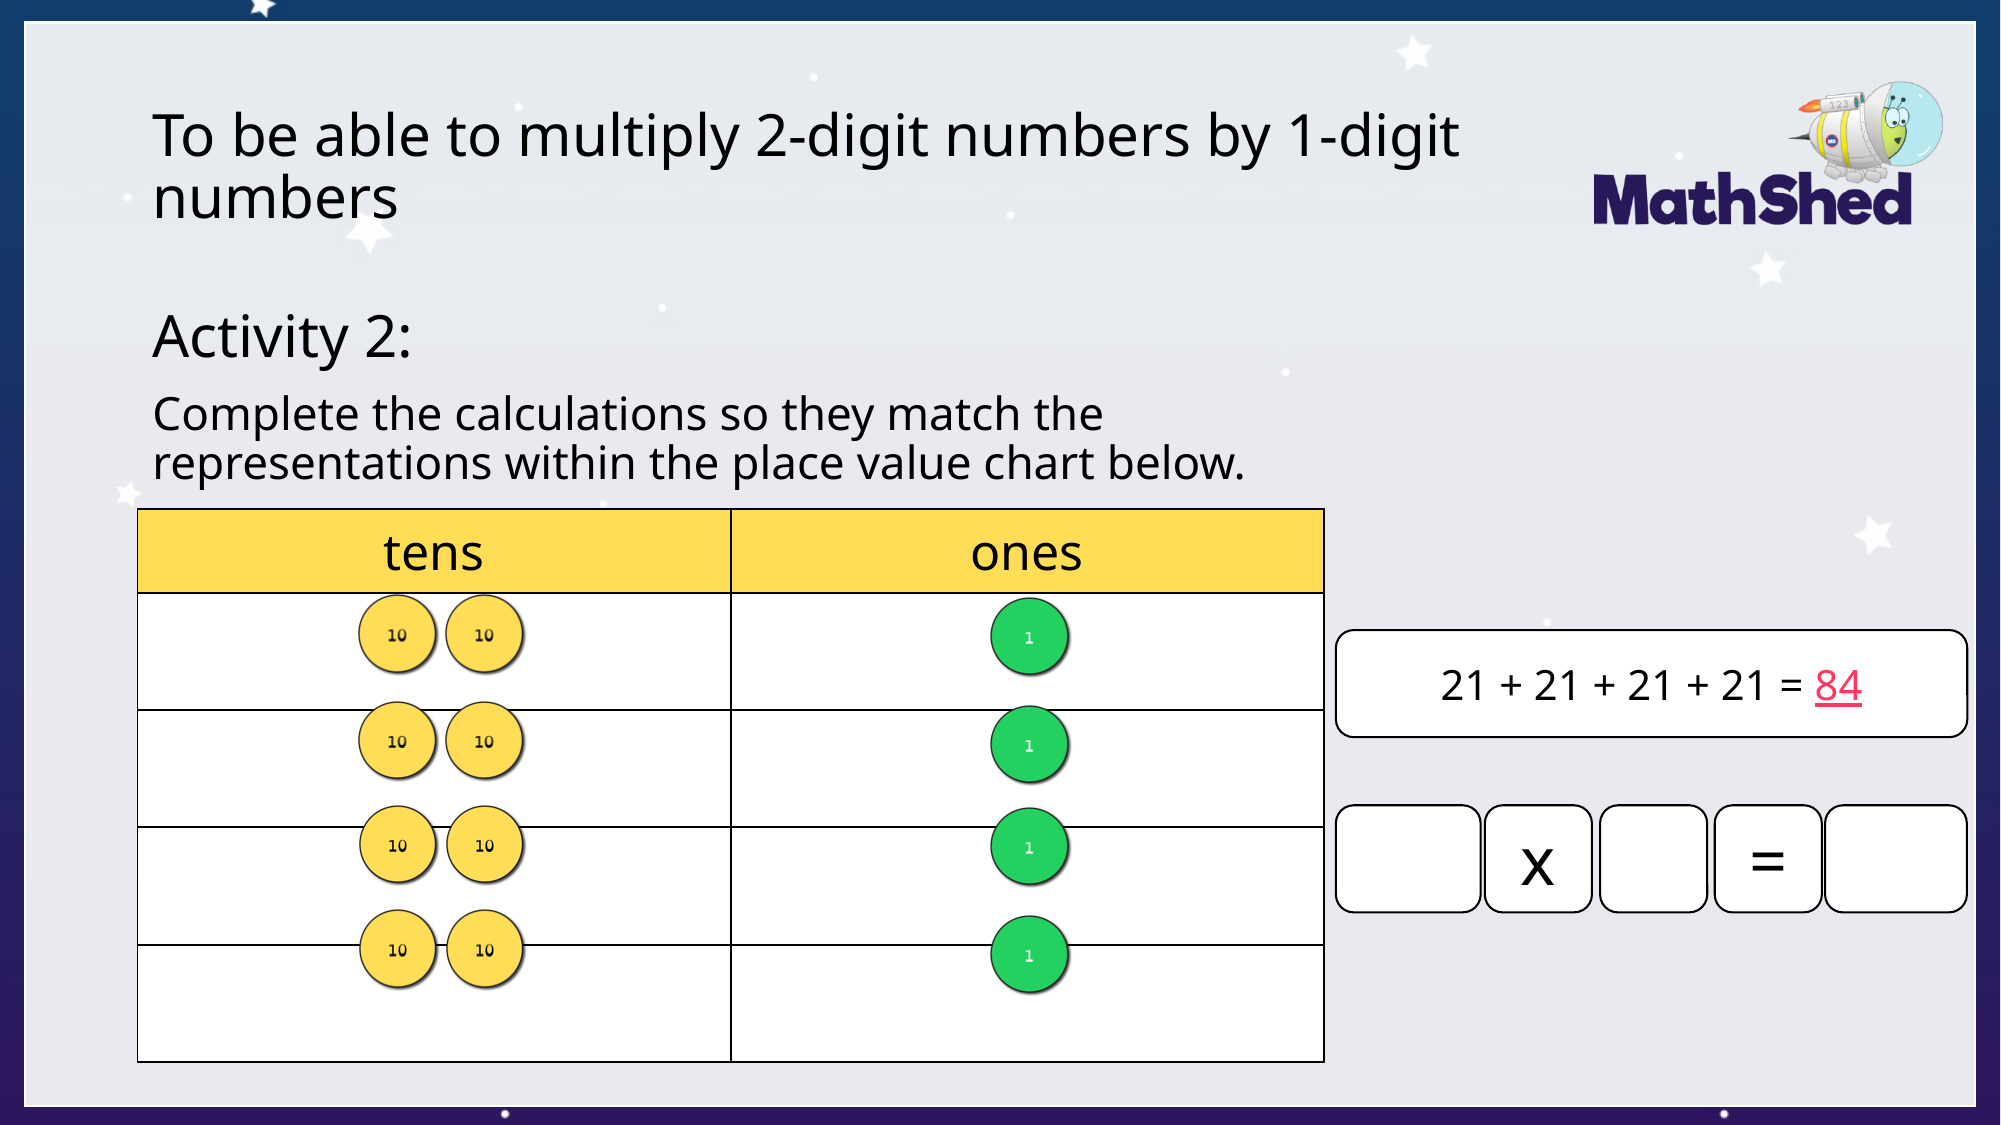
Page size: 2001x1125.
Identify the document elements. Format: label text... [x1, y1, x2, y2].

title To be able to multiply 2-digit numbers by 1-digit numbers [137, 59, 1578, 278]
table_cell [732, 828, 1323, 944]
table_header tens [138, 510, 730, 592]
text_box 84 [1824, 804, 1968, 914]
text_box 4 [1599, 804, 1709, 914]
text_box 21 [1334, 804, 1482, 914]
table_cell [138, 711, 730, 826]
text_box 21 + 21 + 21 + 21 = 84 [1334, 629, 1969, 739]
table_header ones [732, 510, 1323, 592]
table_cell [138, 946, 730, 1061]
list Activity 2: Complete the calculations so they match the representations within the place value chart below. [137, 299, 1324, 508]
table_cell [138, 828, 730, 944]
text_box = [1713, 804, 1823, 914]
table_cell [138, 594, 730, 709]
table_cell [732, 946, 1323, 1061]
table_cell [732, 711, 1323, 826]
picture [0, 0, 2001, 1125]
table_cell [732, 594, 1323, 709]
text_box x [1483, 804, 1593, 914]
